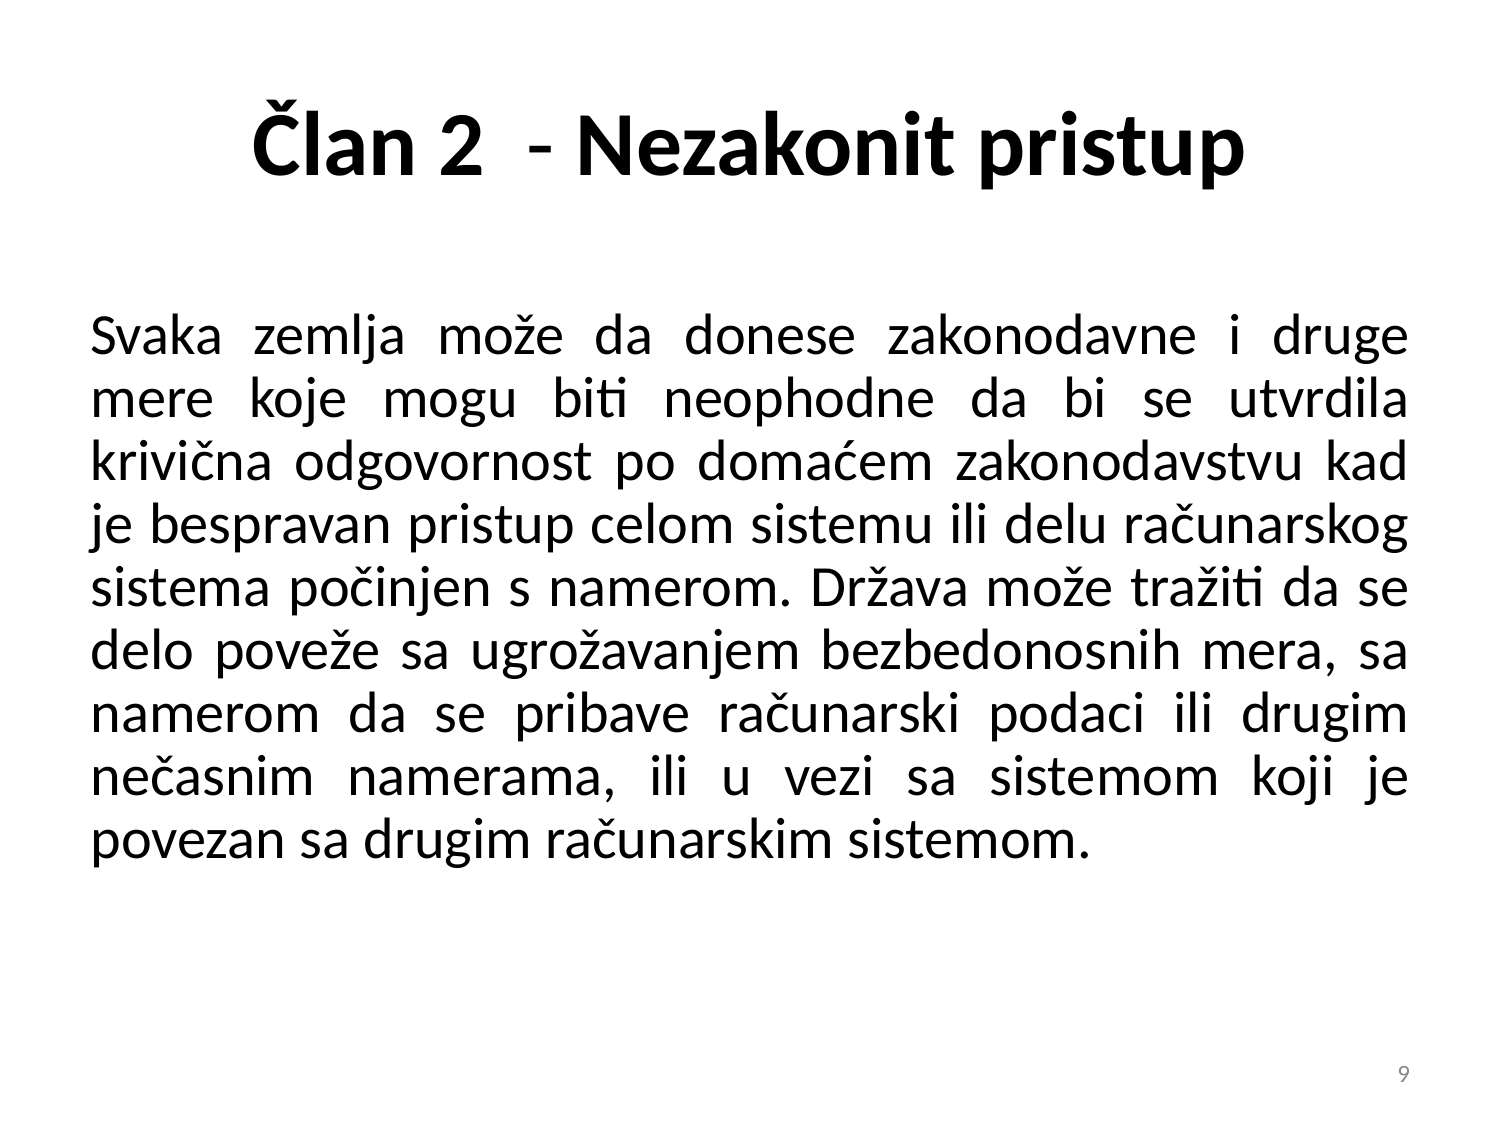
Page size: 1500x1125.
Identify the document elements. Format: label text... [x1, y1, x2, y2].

slide_number 9 [1074, 1042, 1425, 1103]
list Svaka zemlja može da donese zakonodavne i druge mere koje mogu biti neophodne da bi se utvrdila krivična odgovornost po domaćem zakonodavstvu kad je bespravan pristup celom sistemu ili delu računarskog sistema počinjen s namerom. Država može tražiti da se delo poveže sa ugrožavanjem bezbedonosnih mera, sa namerom da se pribave računarski podaci ili drugim nečasnim namerama, ili u vezi sa sistemom koji je povezan sa drugim računarskim sistemom. [74, 296, 1426, 940]
title Član 2 - Nezakonit pristup [74, 44, 1426, 233]
